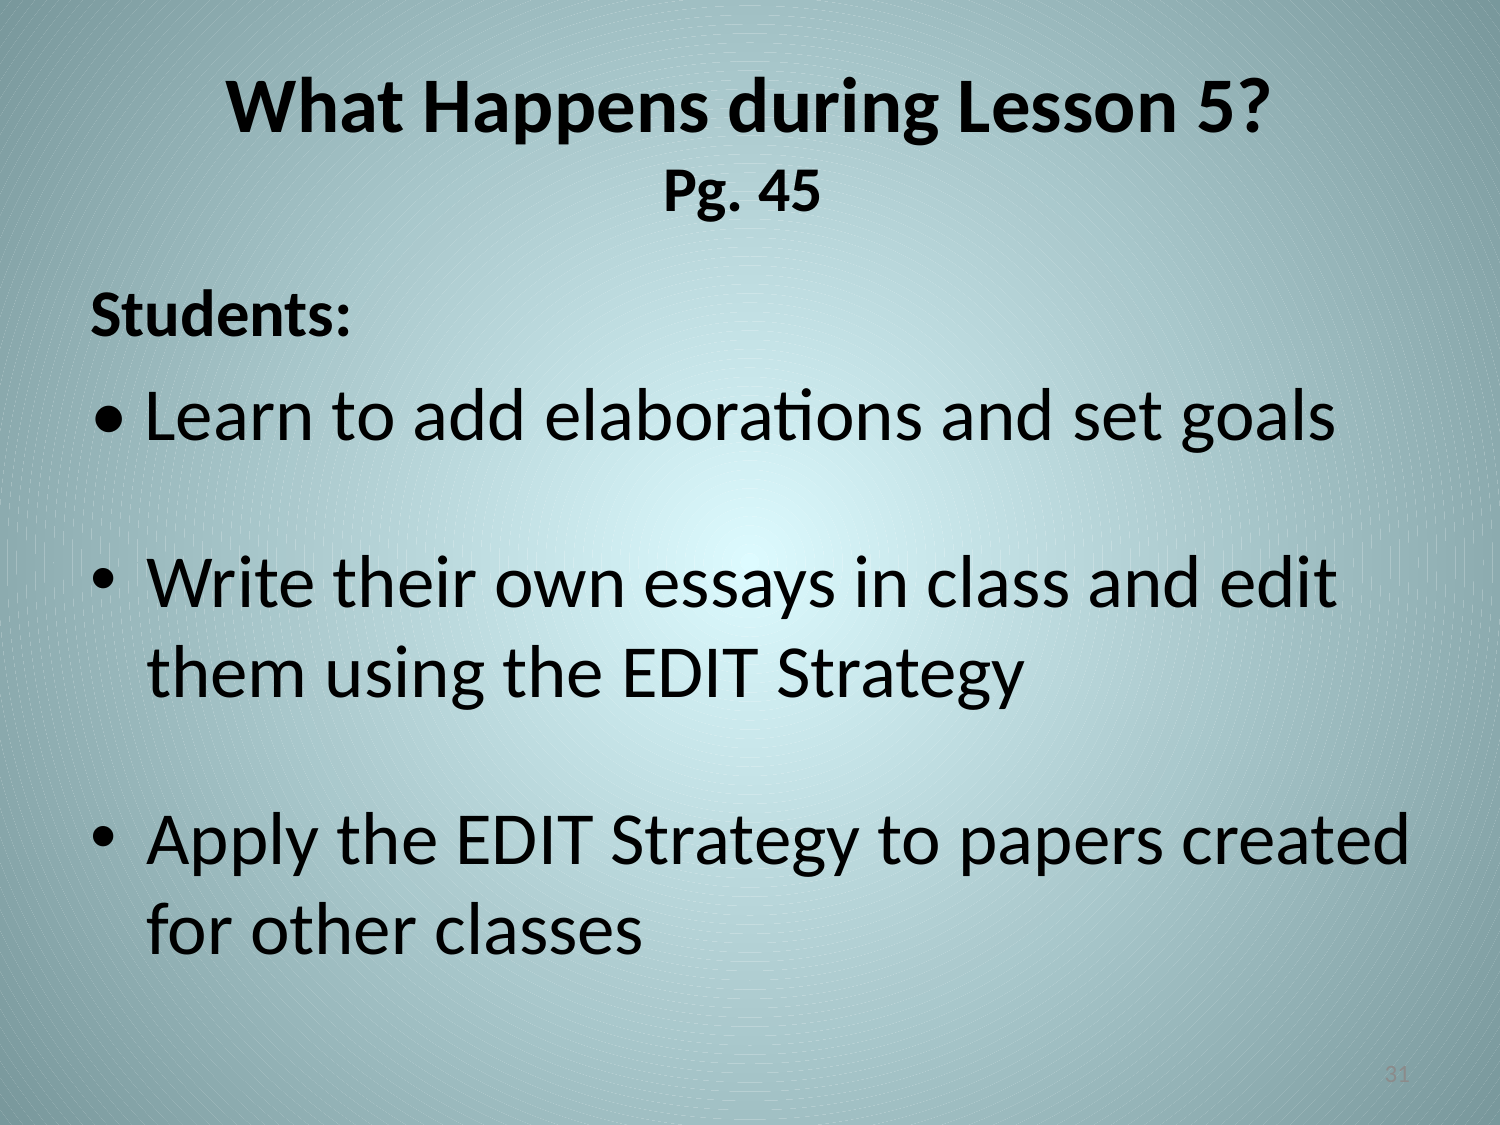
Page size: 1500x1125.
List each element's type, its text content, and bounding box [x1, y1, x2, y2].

slide_number 31 [1074, 1042, 1425, 1103]
list Students: • Learn to add elaborations and set goals Write their own essays in class and edit them using the EDIT Strategy Apply the EDIT Strategy to papers created for other classes [75, 262, 1450, 1063]
title What Happens during Lesson 5? Pg. 45 [75, 45, 1425, 233]
